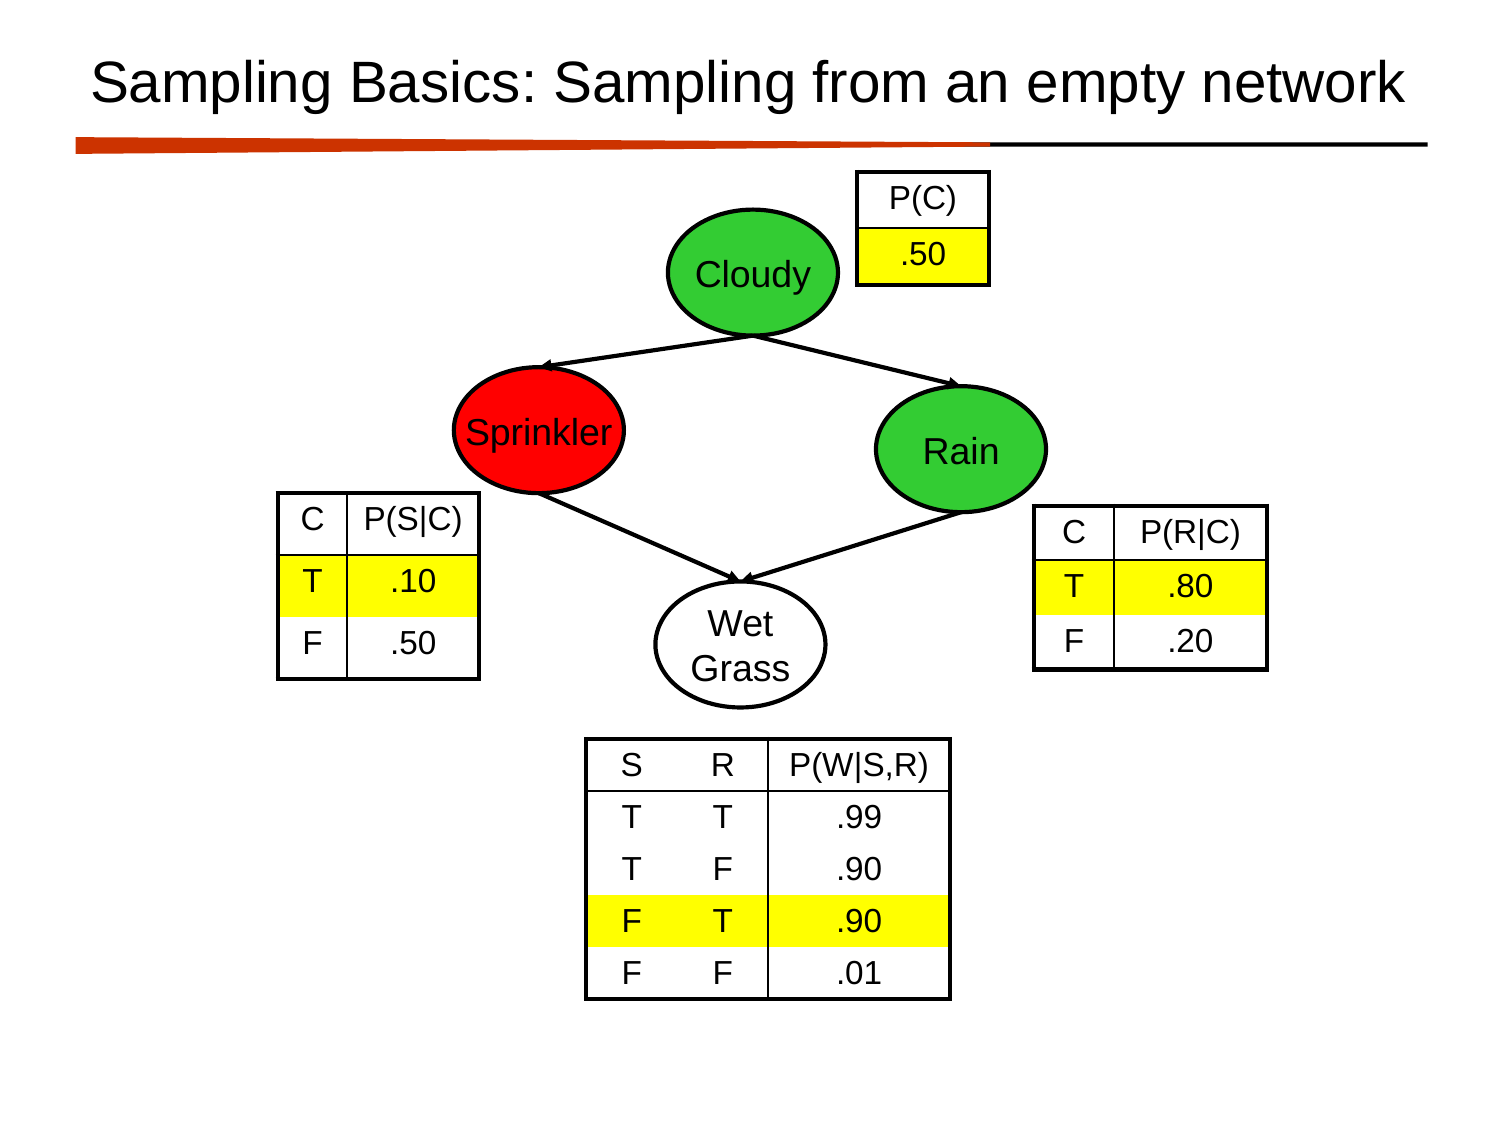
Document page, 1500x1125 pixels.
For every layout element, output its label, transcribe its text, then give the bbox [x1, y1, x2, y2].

text_box Cloudy [667, 209, 838, 336]
table_cell .50 [348, 617, 477, 677]
table_header S [588, 741, 677, 790]
text_box Rain [875, 386, 1047, 513]
table_header P(W|S,R) [769, 741, 948, 790]
table_cell F [280, 617, 346, 677]
table_cell .80 [1115, 561, 1265, 615]
table_cell .20 [1115, 615, 1265, 667]
table_cell F [1036, 615, 1113, 667]
table_header C [1036, 508, 1113, 559]
table_header P(C) [859, 174, 987, 227]
table_cell .50 [859, 229, 987, 283]
table_header P(S|C) [348, 495, 477, 554]
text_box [538, 337, 754, 366]
table_cell .01 [769, 947, 948, 997]
table_cell T [588, 843, 677, 895]
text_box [752, 337, 962, 385]
table_header P(R|C) [1115, 508, 1265, 559]
table_cell F [588, 947, 677, 997]
table_cell T [677, 792, 767, 843]
text_box Sprinkler [453, 367, 624, 494]
table_cell T [677, 895, 767, 947]
table_cell T [1036, 561, 1113, 615]
table_cell T [280, 556, 346, 617]
table_cell F [677, 843, 767, 895]
table_cell .99 [769, 792, 948, 843]
table_cell .10 [348, 556, 477, 617]
table_cell F [677, 947, 767, 997]
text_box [538, 494, 741, 580]
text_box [744, 513, 962, 580]
table_header C [280, 495, 346, 554]
table_cell T [588, 792, 677, 843]
title Sampling Basics: Sampling from an empty network [74, 24, 1426, 133]
table_cell F [588, 895, 677, 947]
table_cell .90 [769, 843, 948, 895]
table_cell .90 [769, 895, 948, 947]
table_header R [677, 741, 767, 790]
text_box Wet Grass [655, 588, 826, 708]
